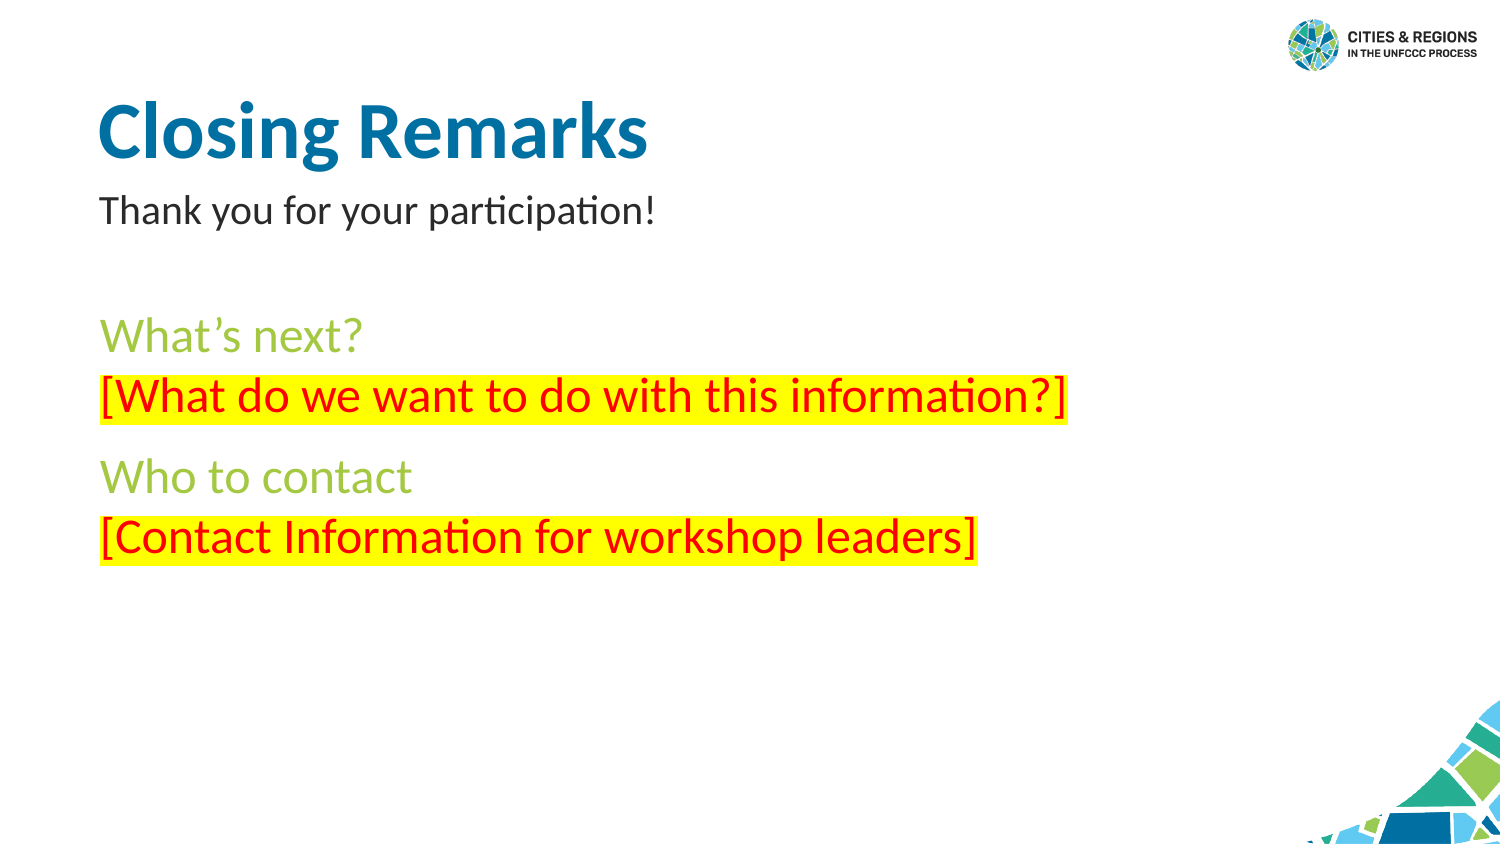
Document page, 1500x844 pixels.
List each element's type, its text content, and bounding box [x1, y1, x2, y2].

picture [1301, 693, 1500, 844]
picture [1279, 11, 1487, 62]
title Closing Remarks Thank you for your participation! [84, 62, 1500, 267]
text_box What’s next? [What do we want to do with this information?] Who to contact [Contact Information for workshop leaders] [60, 295, 1193, 571]
